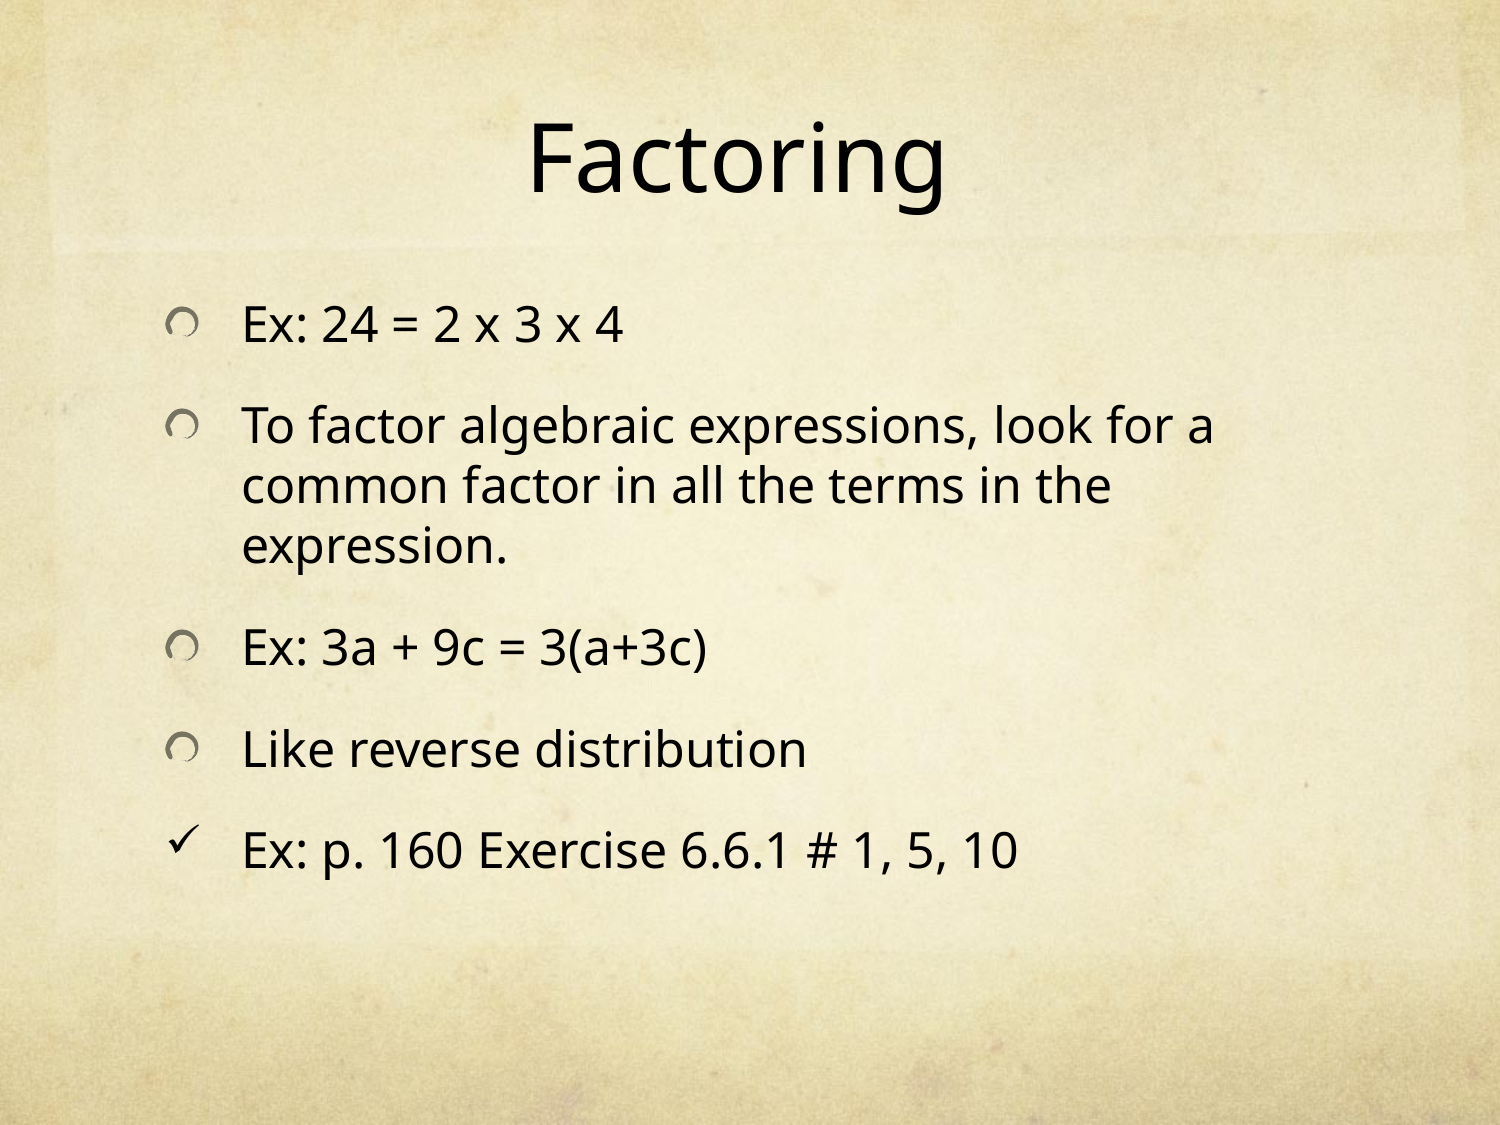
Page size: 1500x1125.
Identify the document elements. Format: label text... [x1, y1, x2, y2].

title Factoring [150, 82, 1350, 225]
list Ex: 24 = 2 x 3 x 4 To factor algebraic expressions, look for a common factor in all the terms in the expression. Ex: 3a + 9c = 3(a+3c) Like reverse distribution Ex: p. 160 Exercise 6.6.1 # 1, 5, 10 [150, 284, 1350, 950]
picture [0, 0, 1500, 1125]
